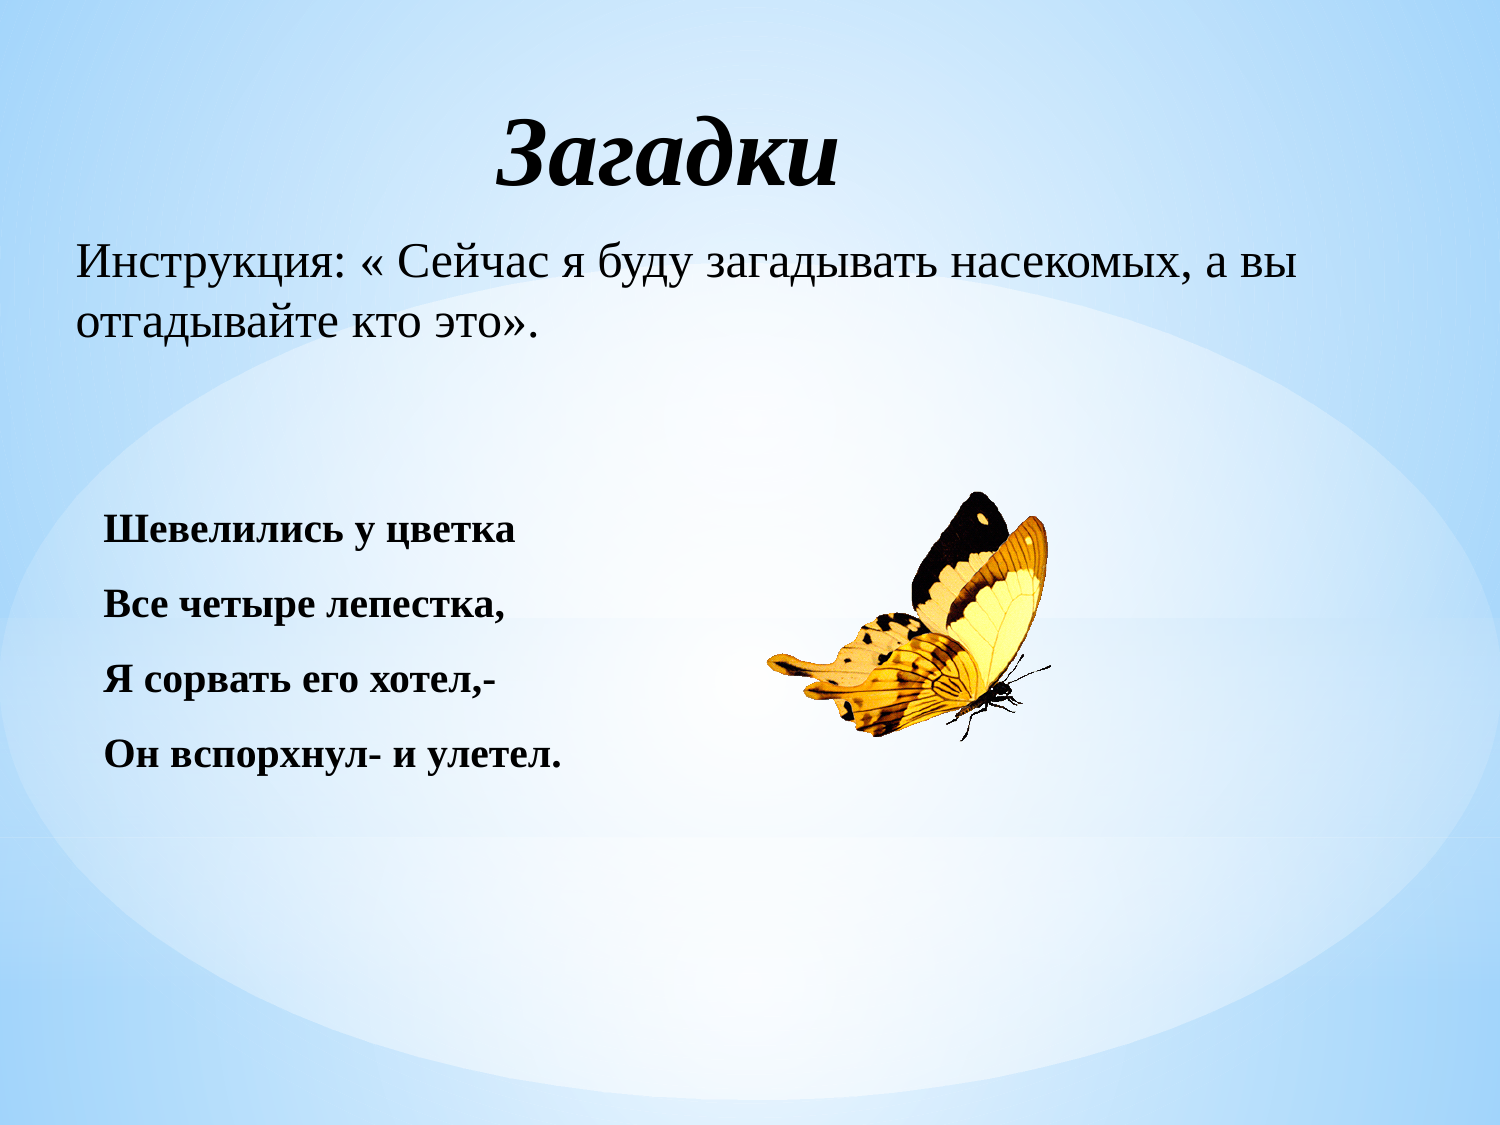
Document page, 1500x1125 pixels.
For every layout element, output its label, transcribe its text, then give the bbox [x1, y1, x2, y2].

text_box Шевелились у цветка Все четыре лепестка, Я сорвать его хотел,- Он вспорхнул- и улетел. [88, 467, 668, 783]
list Инструкция: « Сейчас я буду загадывать насекомых, а вы отгадывайте кто это». [53, 219, 1424, 374]
title Загадки [135, 78, 1205, 219]
picture [737, 471, 1192, 892]
